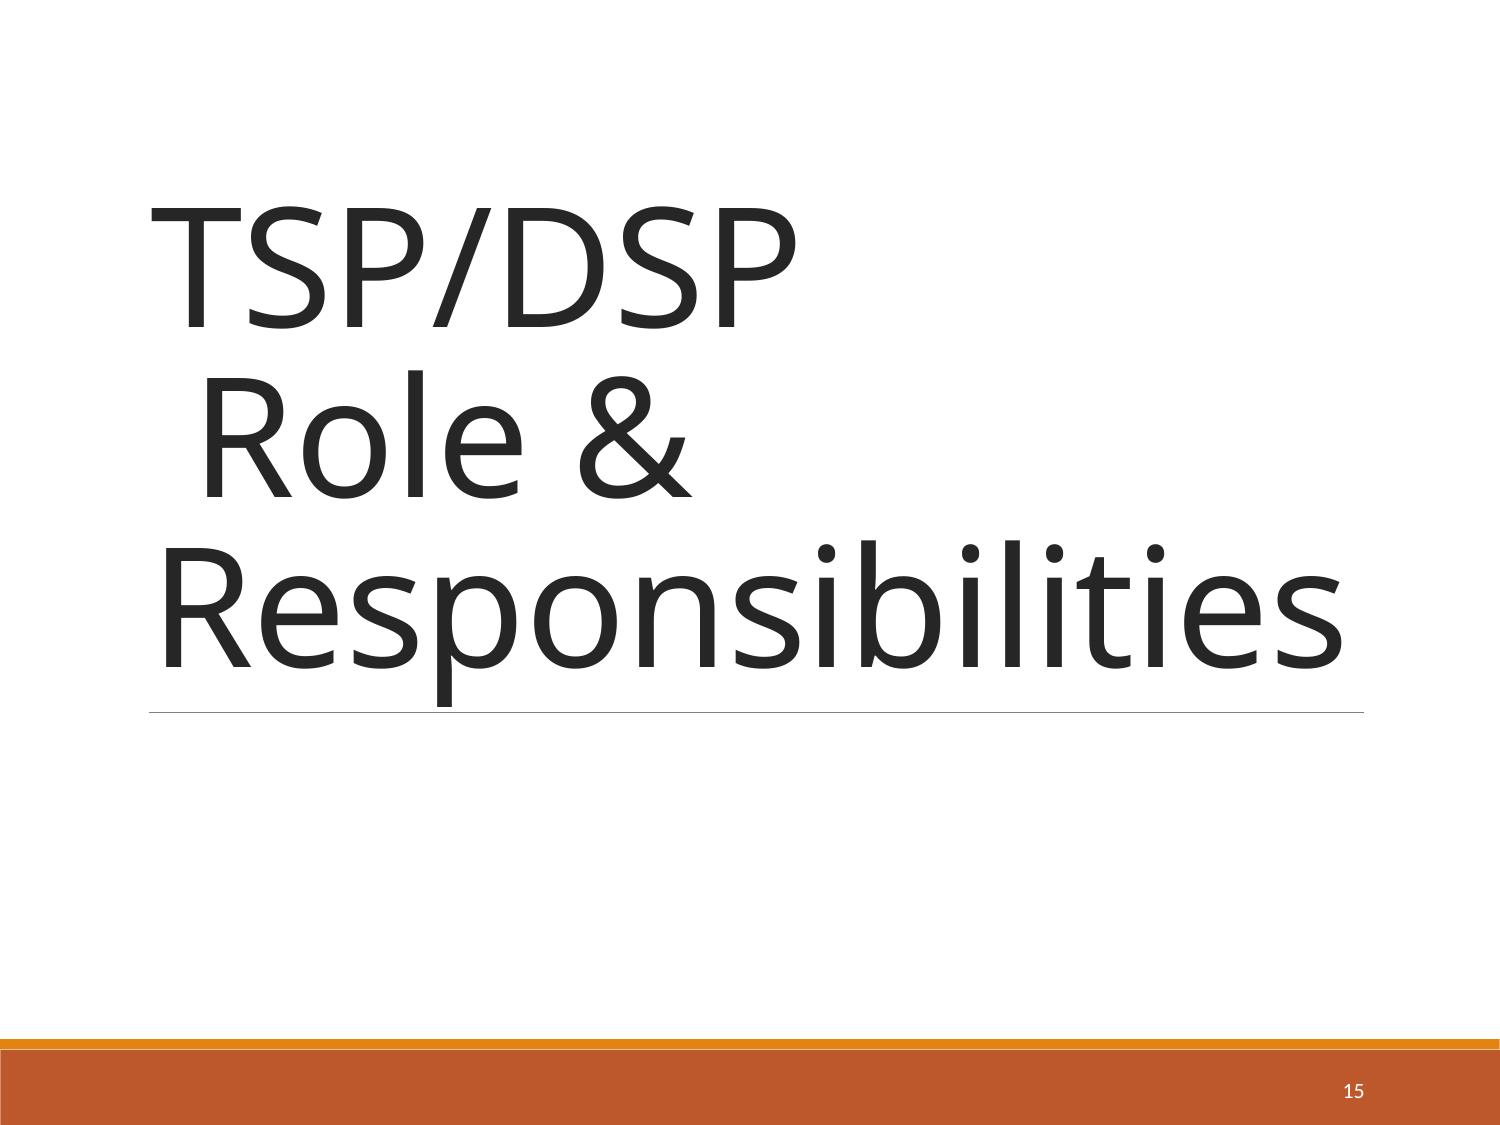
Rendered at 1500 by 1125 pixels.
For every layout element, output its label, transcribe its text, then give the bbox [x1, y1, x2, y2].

slide_number 15 [1218, 1059, 1380, 1120]
title TSP/DSP Role & Responsibilities [135, 124, 1373, 710]
